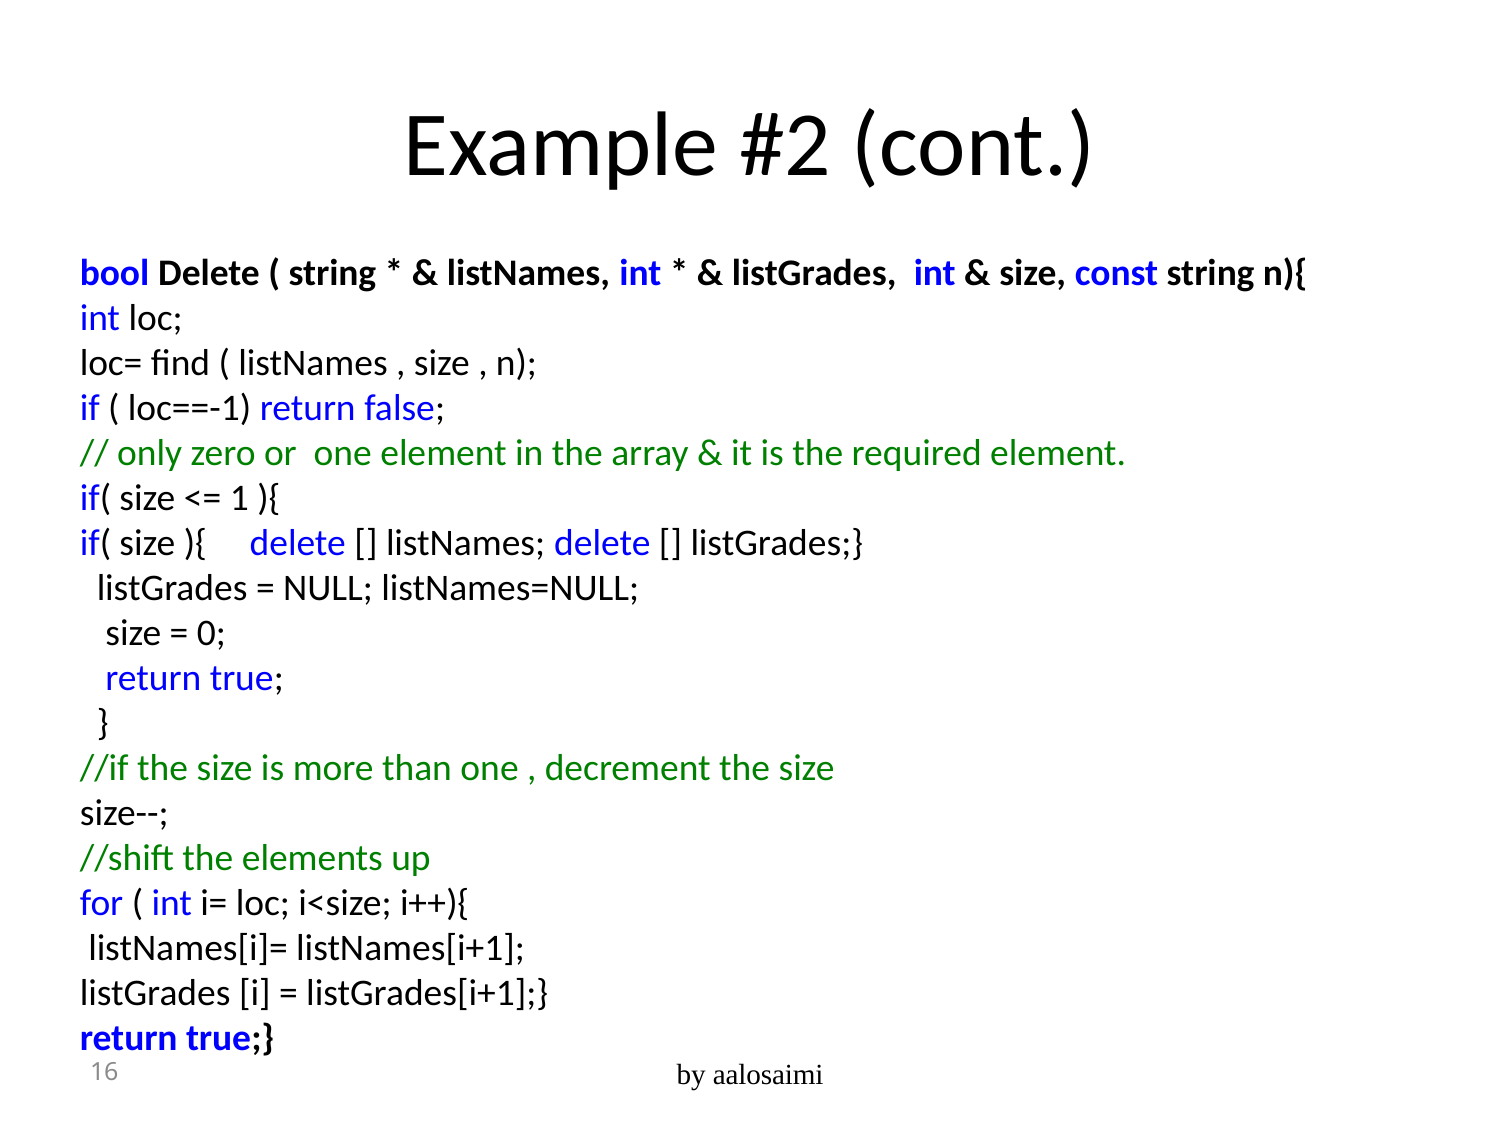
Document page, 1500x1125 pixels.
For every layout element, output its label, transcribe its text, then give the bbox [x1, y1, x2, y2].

title Example #2 (cont.) [75, 45, 1425, 233]
text_box bool Delete ( string * & listNames, int * & listGrades, int & size, const string n){ int loc; loc= find ( listNames , size , n); if ( loc==-1) return false; // only zero or one element in the array & it is the required element. if( size <= 1 ){ if( size ){ delete [] listNames; delete [] listGrades;} listGrades = NULL; listNames=NULL; size = 0; return true; } //if the size is more than one , decrement the size size--; //shift the elements up for ( int i= loc; i<size; i++){ listNames[i]= listNames[i+1]; listGrades [i] = listGrades[i+1];} return true;} [64, 240, 1376, 1066]
footer by aalosaimi [512, 1066, 988, 1103]
slide_number 16 [75, 1066, 425, 1103]
